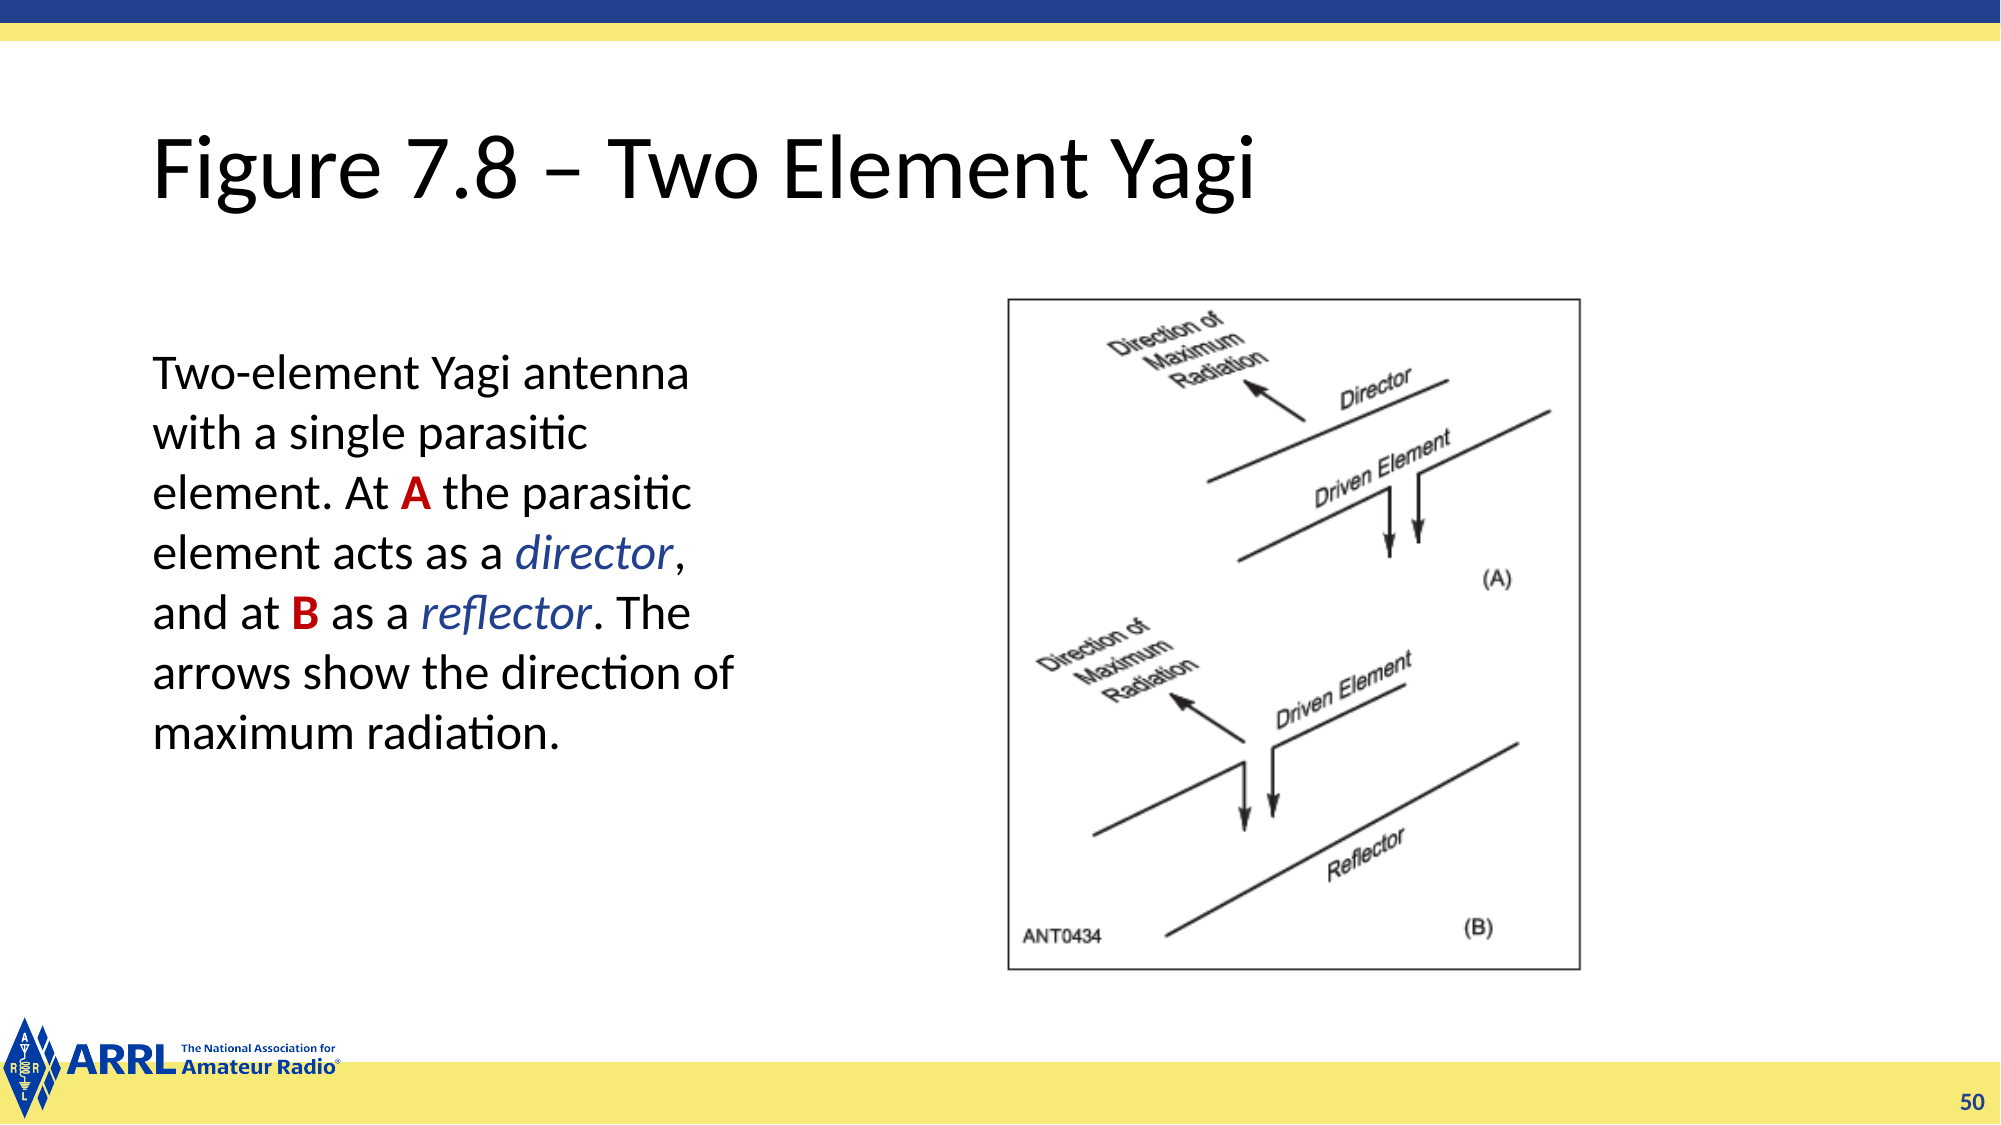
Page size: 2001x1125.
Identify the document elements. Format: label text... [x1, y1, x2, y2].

picture [1, 1015, 342, 1121]
title Figure 7.8 – Two Element Yagi [137, 59, 1863, 278]
text_box Two-element Yagi antenna with a single parasitic element. At A the parasitic element acts as a director, and at B as a reflector. The arrows show the direction of maximum radiation. [137, 332, 776, 767]
picture [999, 290, 1592, 976]
